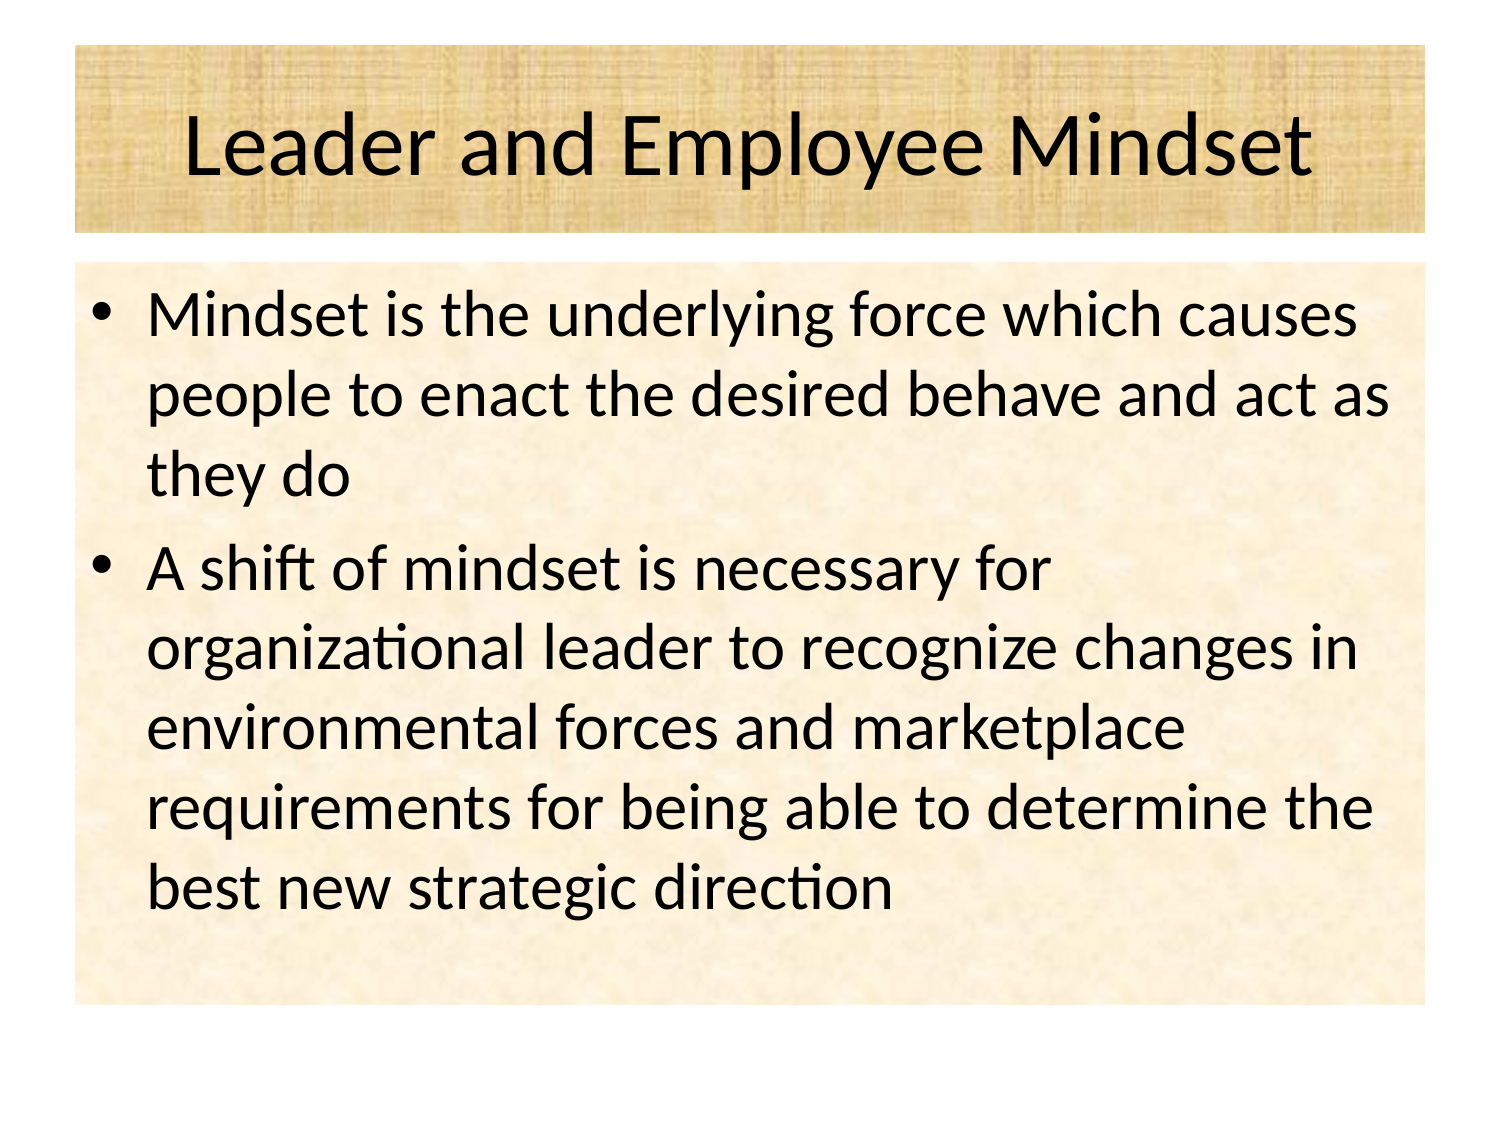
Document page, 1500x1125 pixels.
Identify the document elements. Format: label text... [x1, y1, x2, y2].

list Mindset is the underlying force which causes people to enact the desired behave and act as they do A shift of mindset is necessary for organizational leader to recognize changes in environmental forces and marketplace requirements for being able to determine the best new strategic direction [75, 262, 1425, 1005]
title Leader and Employee Mindset [75, 45, 1425, 233]
